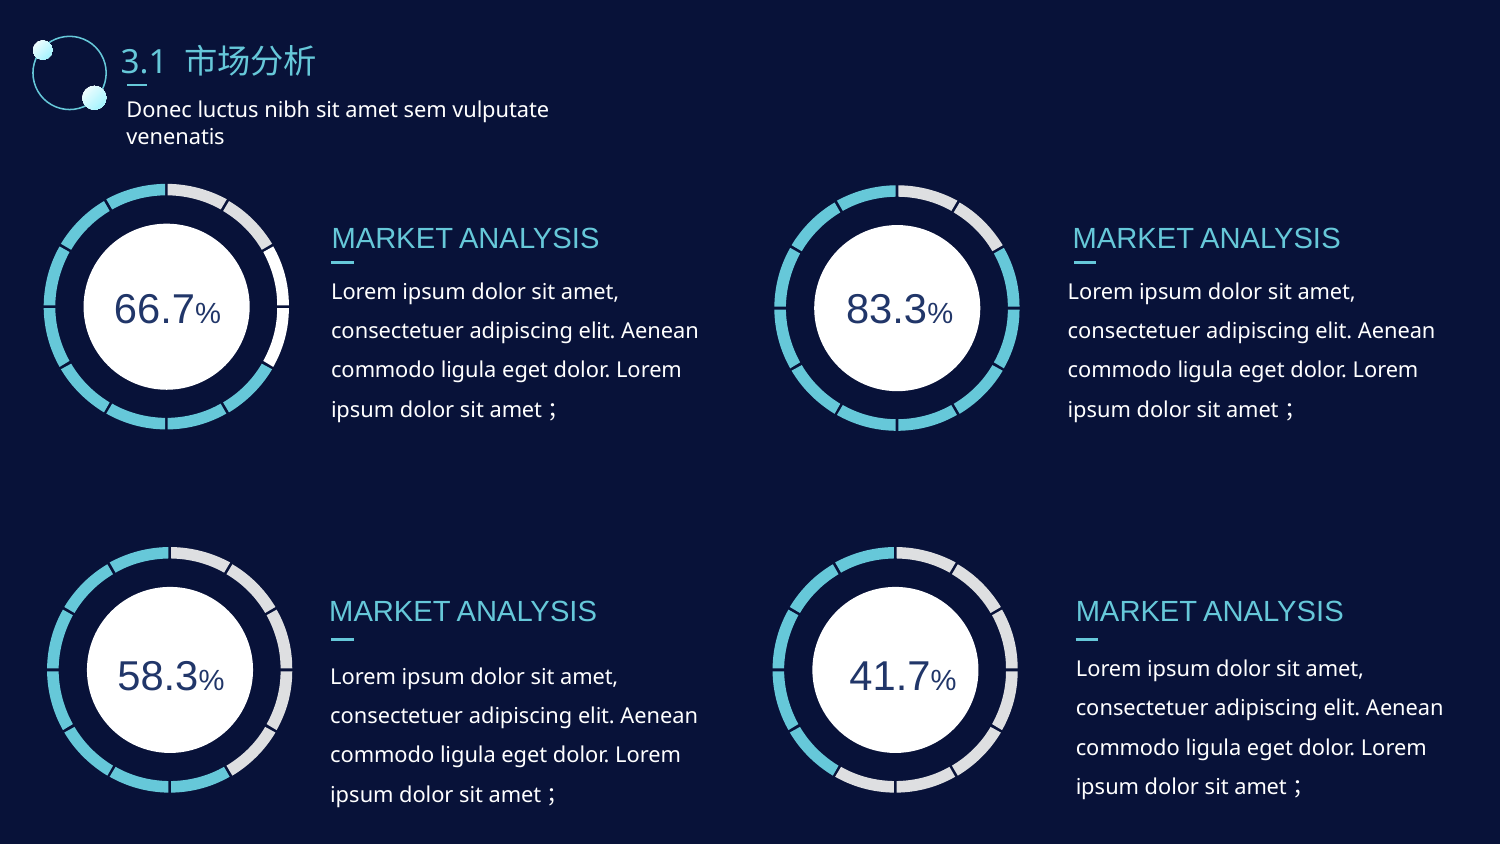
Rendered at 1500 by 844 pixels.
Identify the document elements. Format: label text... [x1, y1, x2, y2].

text_box MARKET ANALYSIS [314, 584, 613, 635]
text_box [81, 84, 108, 111]
text_box MARKET ANALYSIS [316, 211, 615, 262]
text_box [47, 546, 293, 793]
text_box MARKET ANALYSIS [1061, 584, 1360, 635]
text_box MARKET ANALYSIS [1057, 211, 1356, 262]
text_box Donec luctus nibh sit amet sem vulputate venenatis [111, 88, 636, 156]
text_box [31, 39, 54, 61]
text_box Lorem ipsum dolor sit amet, consectetuer adipiscing elit. Aenean commodo ligula eget dolor. Lorem ipsum dolor sit amet； [315, 641, 731, 814]
text_box 3.1 市场分析 [105, 32, 333, 88]
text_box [43, 183, 289, 430]
text_box Lorem ipsum dolor sit amet, consectetuer adipiscing elit. Aenean commodo ligula eget dolor. Lorem ipsum dolor sit amet； [316, 256, 732, 429]
text_box Lorem ipsum dolor sit amet, consectetuer adipiscing elit. Aenean commodo ligula eget dolor. Lorem ipsum dolor sit amet； [1053, 256, 1469, 429]
text_box Lorem ipsum dolor sit amet, consectetuer adipiscing elit. Aenean commodo ligula eget dolor. Lorem ipsum dolor sit amet； [1060, 633, 1477, 806]
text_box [774, 185, 1020, 431]
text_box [772, 546, 1018, 793]
text_box [31, 35, 108, 111]
